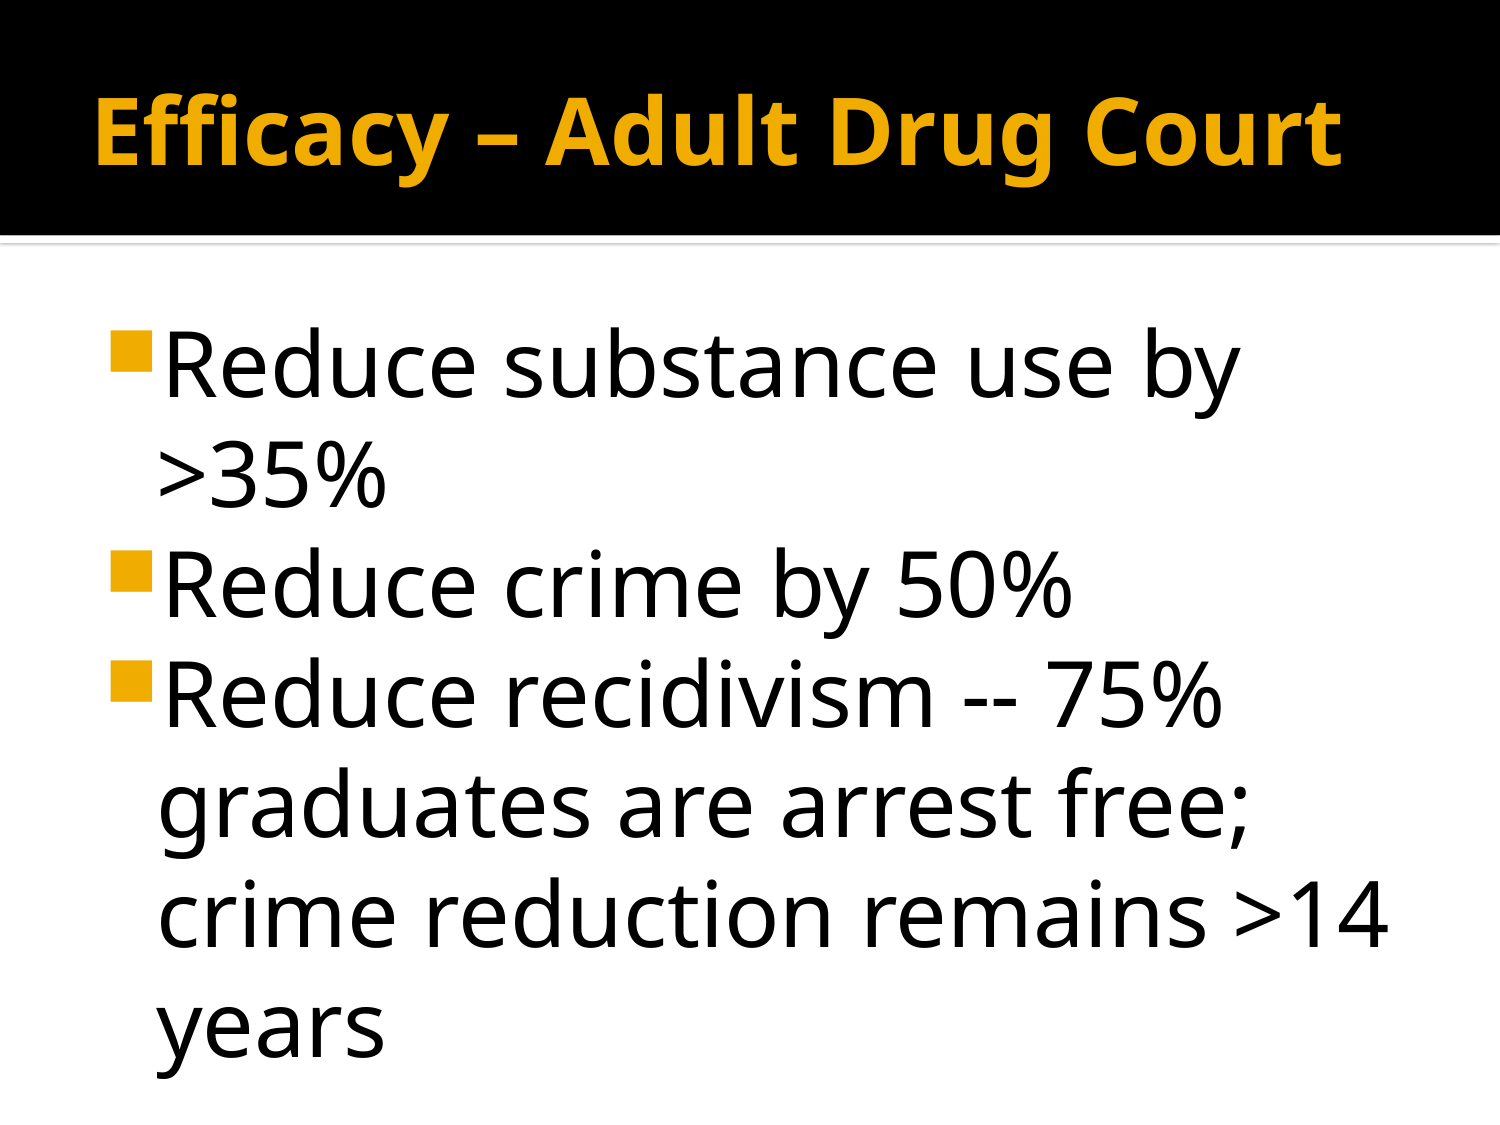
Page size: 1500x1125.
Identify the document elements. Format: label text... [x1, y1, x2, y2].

title Efficacy – Adult Drug Court [75, 25, 1425, 231]
list Reduce substance use by >35% Reduce crime by 50% Reduce recidivism -- 75% graduates are arrest free; crime reduction remains >14 years [75, 291, 1425, 1050]
